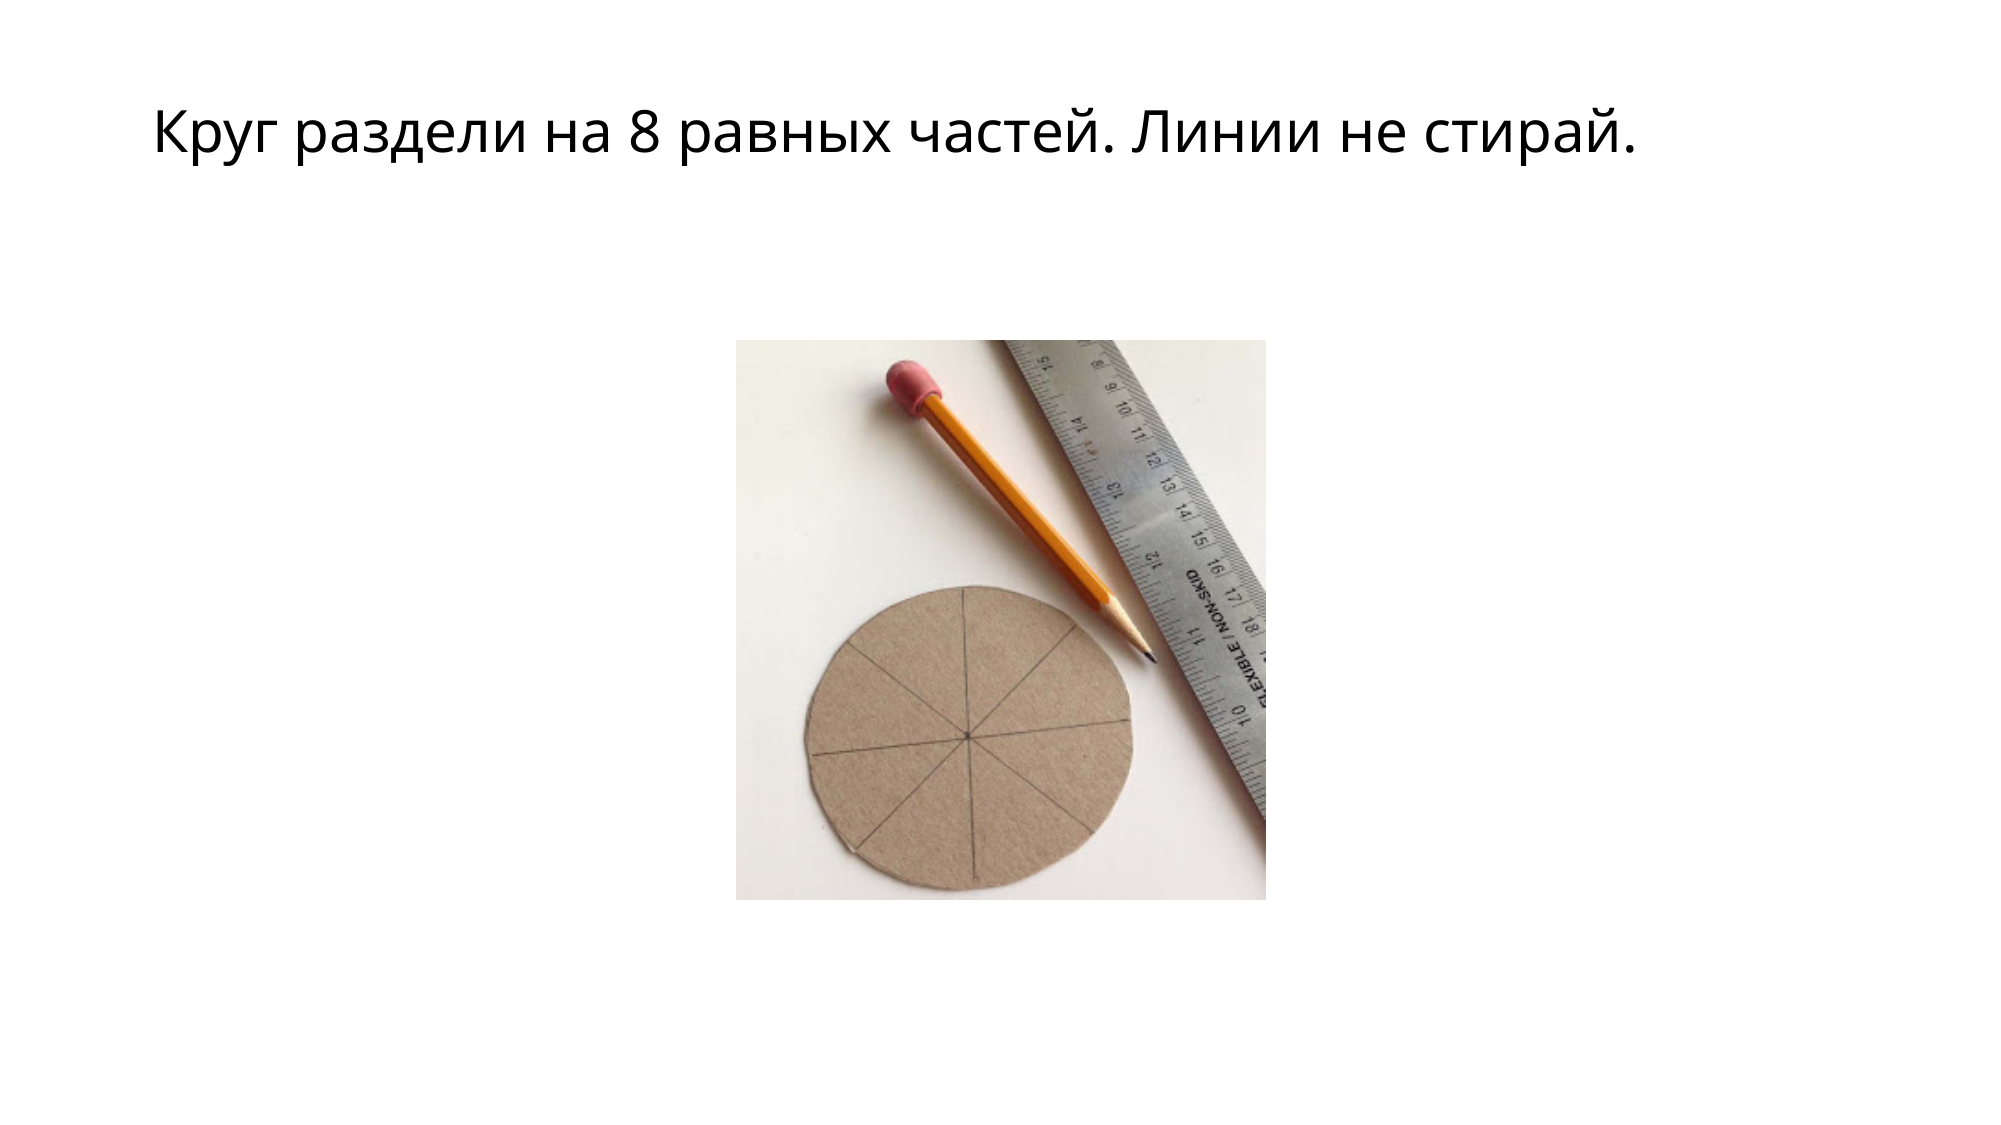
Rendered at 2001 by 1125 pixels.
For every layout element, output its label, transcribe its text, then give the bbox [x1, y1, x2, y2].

title Круг раздели на 8 равных частей. Линии не стирай. [137, 59, 1863, 278]
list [736, 340, 1266, 900]
